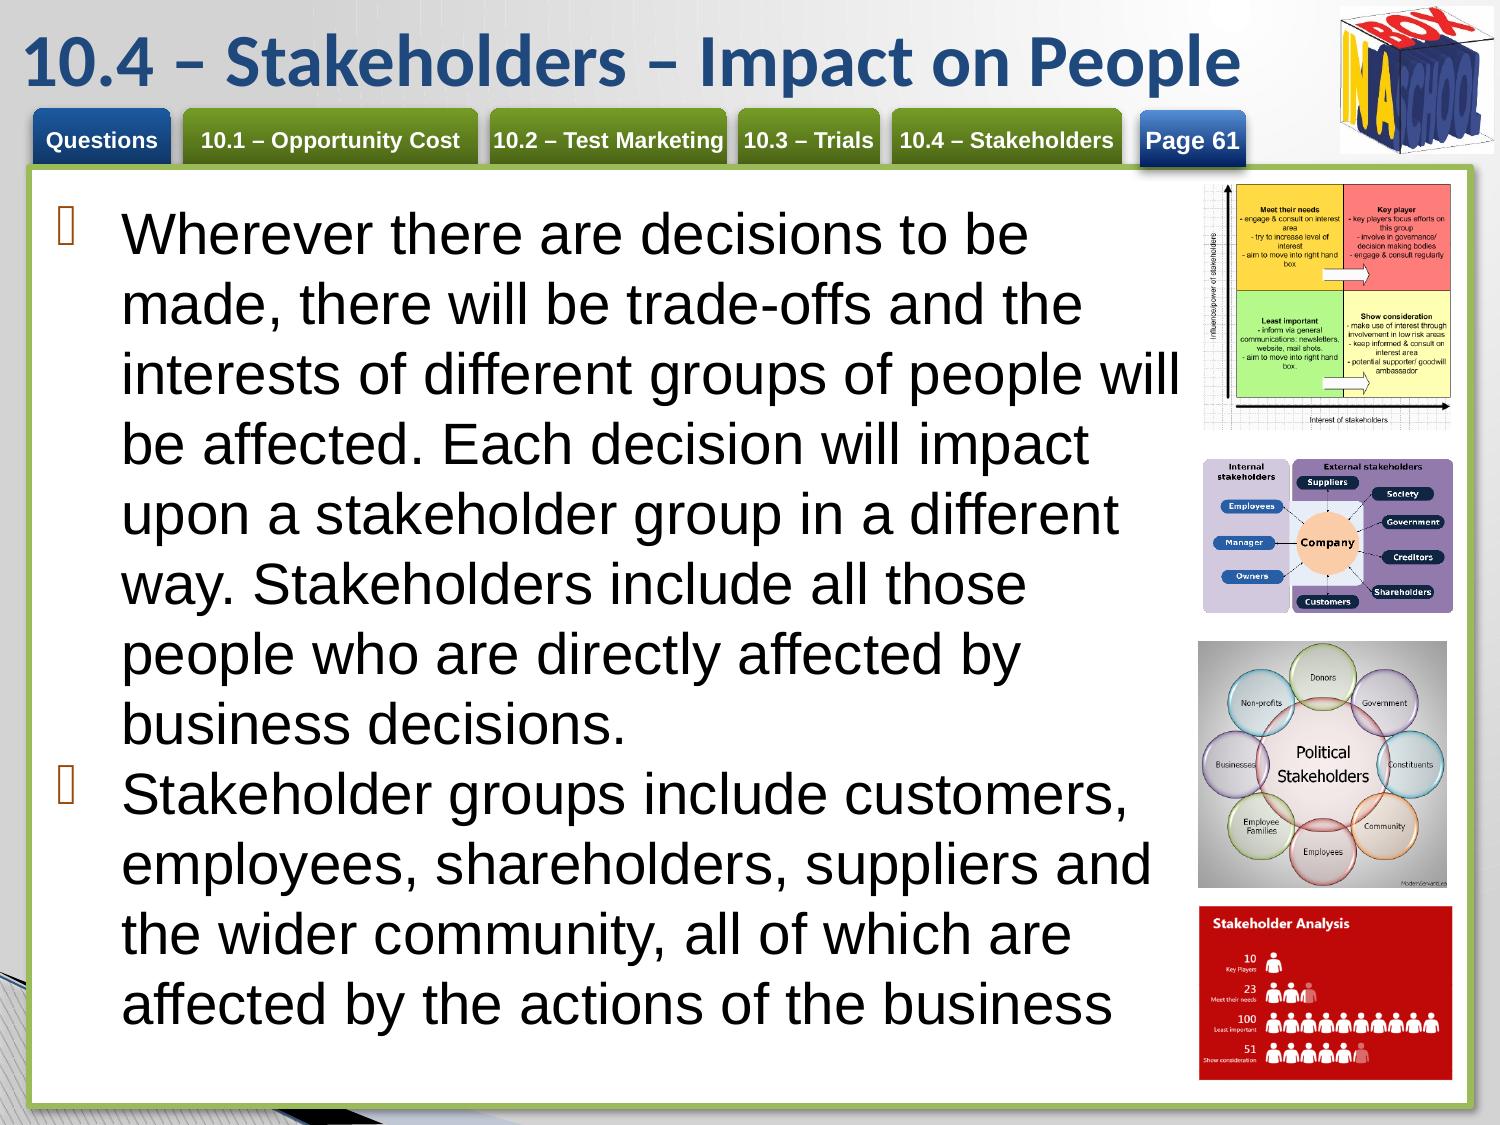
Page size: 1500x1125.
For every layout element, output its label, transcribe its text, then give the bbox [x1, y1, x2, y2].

title 10.4 – Stakeholders – Impact on People [5, 11, 1270, 102]
text_box Wherever there are decisions to be made, there will be trade-offs and the interests of different groups of people will be affected. Each decision will impact upon a stakeholder group in a different way. Stakeholders include all those people who are directly affected by business decisions. Stakeholder groups include customers, employees, shareholders, suppliers and the wider community, all of which are affected by the actions of the business [41, 188, 1199, 1044]
picture [1198, 641, 1447, 888]
picture [281, 1114, 303, 1125]
picture [1340, 6, 1495, 154]
picture [1203, 184, 1452, 430]
picture [1203, 458, 1453, 613]
text_box Page 61 [1139, 109, 1247, 167]
picture [1198, 904, 1453, 1082]
